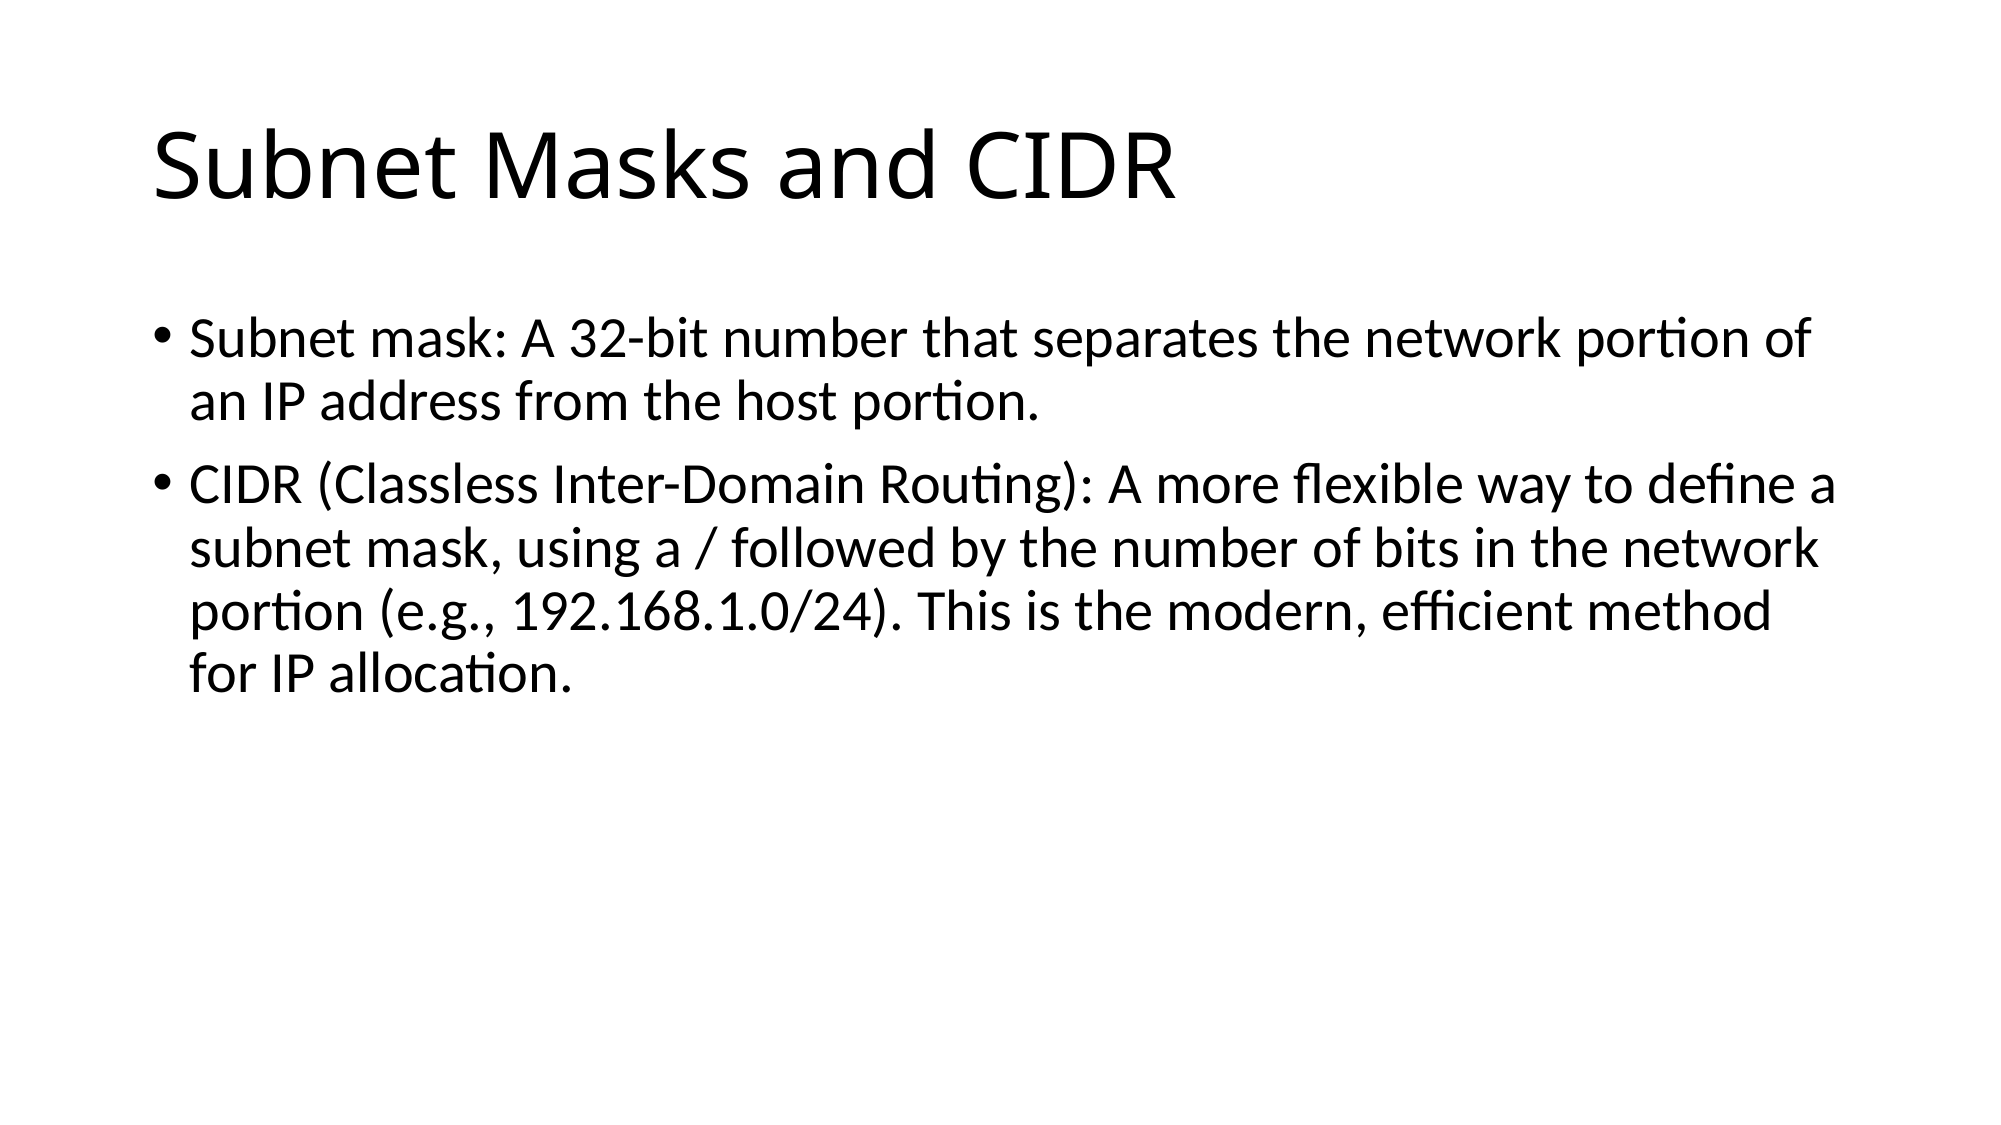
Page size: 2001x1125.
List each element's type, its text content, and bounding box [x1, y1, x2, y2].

list Subnet mask: A 32-bit number that separates the network portion of an IP address from the host portion. CIDR (Classless Inter-Domain Routing): A more flexible way to define a subnet mask, using a / followed by the number of bits in the network portion (e.g., 192.168.1.0/24). This is the modern, efficient method for IP allocation. [137, 299, 1863, 1014]
title Subnet Masks and CIDR [137, 59, 1863, 278]
